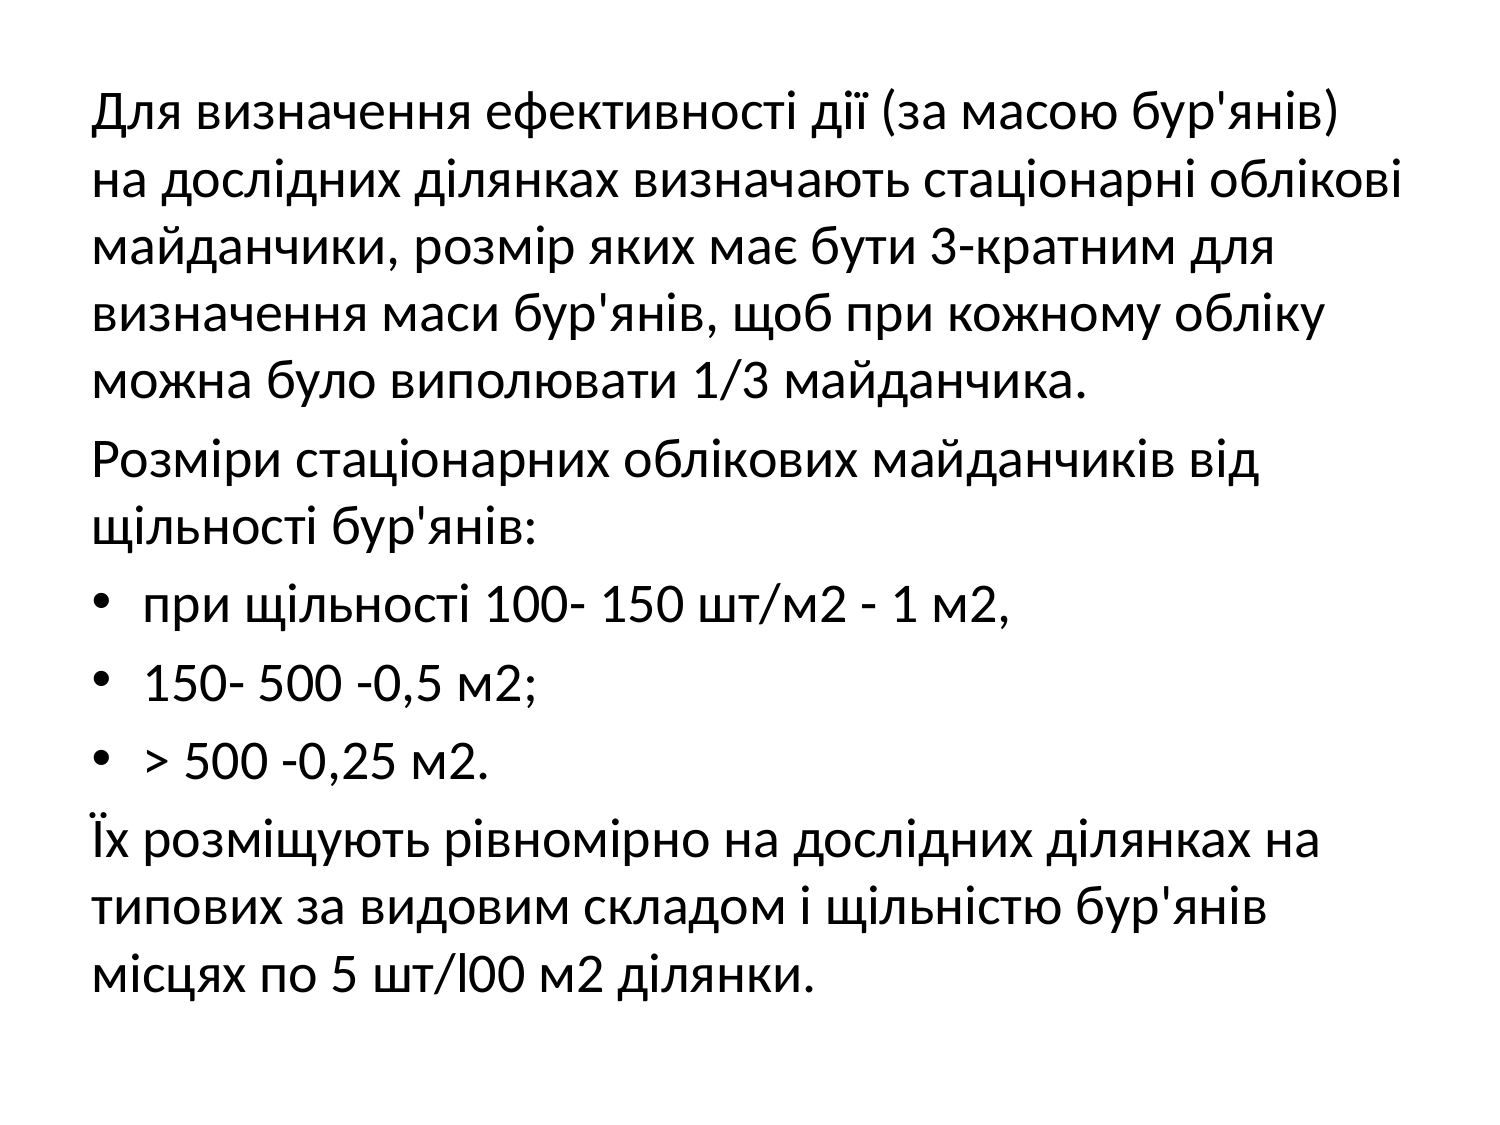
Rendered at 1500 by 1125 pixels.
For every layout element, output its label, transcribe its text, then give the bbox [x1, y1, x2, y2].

list Для визначення ефективності дії (за масою бур'янів) на дослідних ділянках визначають стаціонарні облікові майданчики, розмір яких має бути 3-кратним для визначення маси бур'янів, щоб при кожному обліку можна було виполювати 1/3 майданчика. Розміри стаціонарних облікових майданчиків від щільності бур'янів: при щільності 100- 150 шт/м2 - 1 м2, 150- 500 -0,5 м2; > 500 -0,25 м2. Їх розміщують рівномірно на дослідних ділянках на типових за видовим складом і щільністю бур'янів місцях по 5 шт/l00 м2 ділянки. [76, 66, 1427, 1024]
